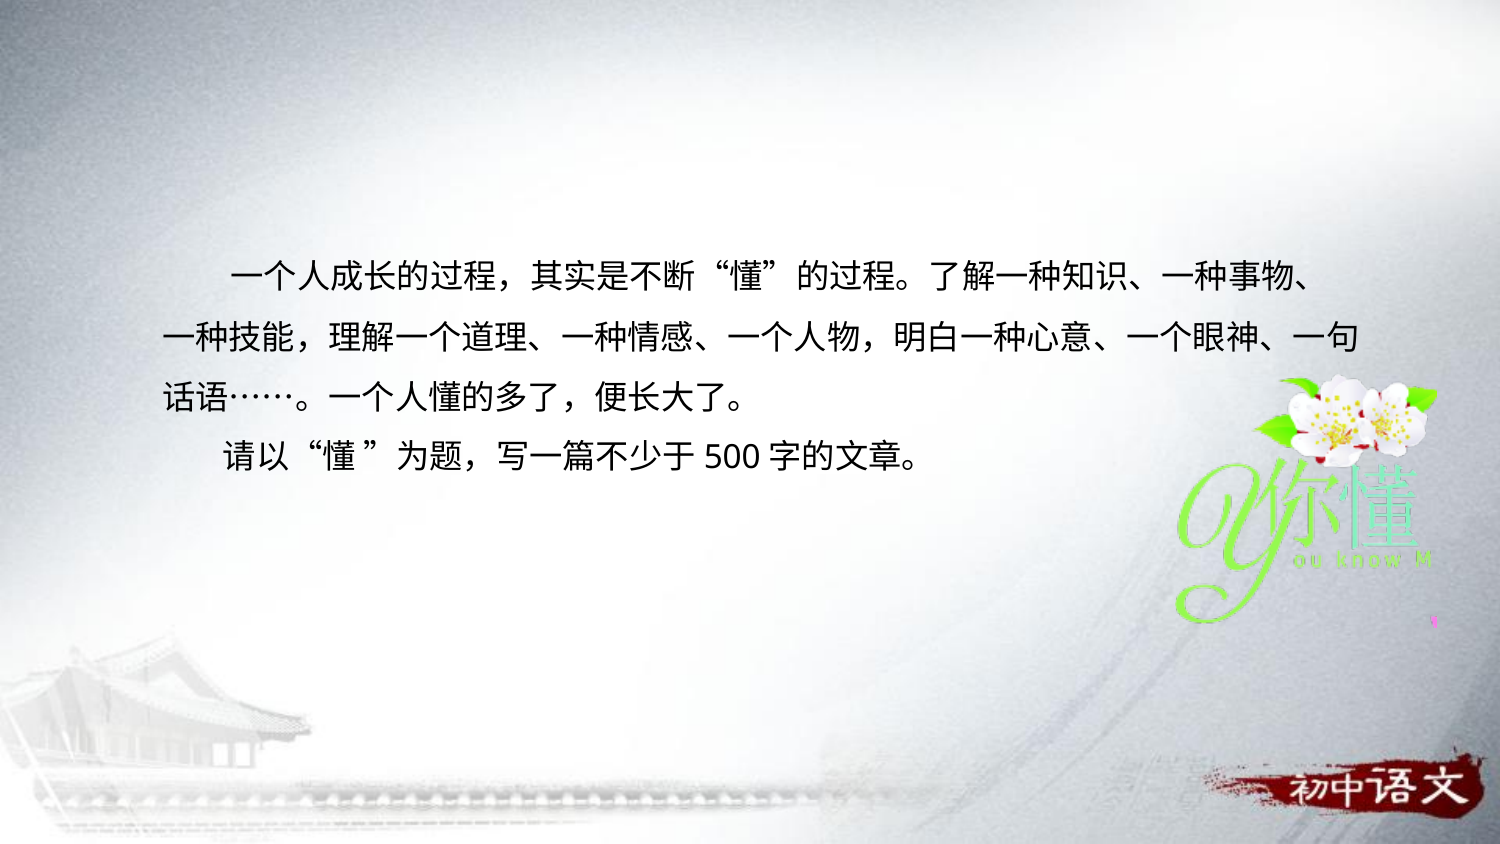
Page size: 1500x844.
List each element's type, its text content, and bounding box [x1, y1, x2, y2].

picture [0, 0, 1500, 844]
text_box 一个人成长的过程，其实是不断“懂”的过程。了解一种知识、一种事物、一种技能，理解一个道理、一种情感、一个人物，明白一种心意、一个眼神、一句话语……。一个人懂的多了，便长大了。 请以“懂 ”为题，写一篇不少于500字的文章。 [147, 221, 1376, 483]
